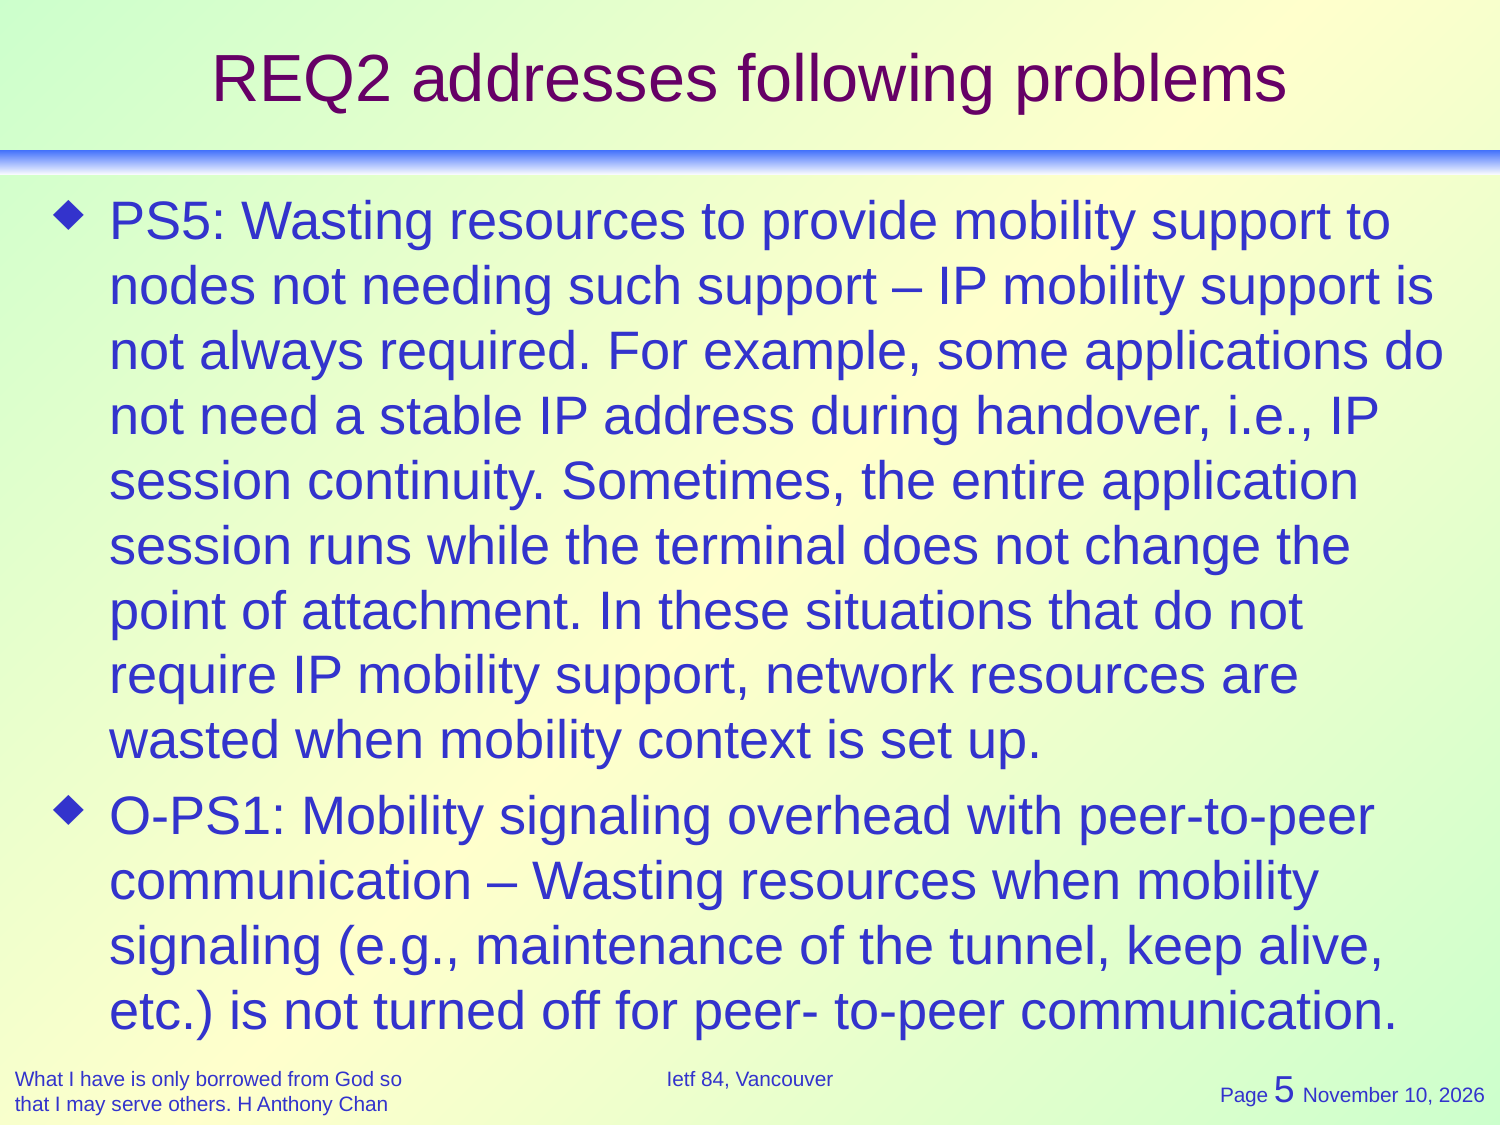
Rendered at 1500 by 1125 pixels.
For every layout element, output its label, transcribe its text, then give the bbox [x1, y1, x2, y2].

list PS5: Wasting resources to provide mobility support to nodes not needing such support – IP mobility support is not always required. For example, some applications do not need a stable IP address during handover, i.e., IP session continuity. Sometimes, the entire application session runs while the terminal does not change the point of attachment. In these situations that do not require IP mobility support, network resources are wasted when mobility context is set up. O-PS1: Mobility signaling overhead with peer-to-peer communication – Wasting resources when mobility signaling (e.g., maintenance of the tunnel, keep alive, etc.) is not turned off for peer- to-peer communication. [37, 177, 1463, 1059]
title REQ2 addresses following problems [0, 0, 1500, 151]
